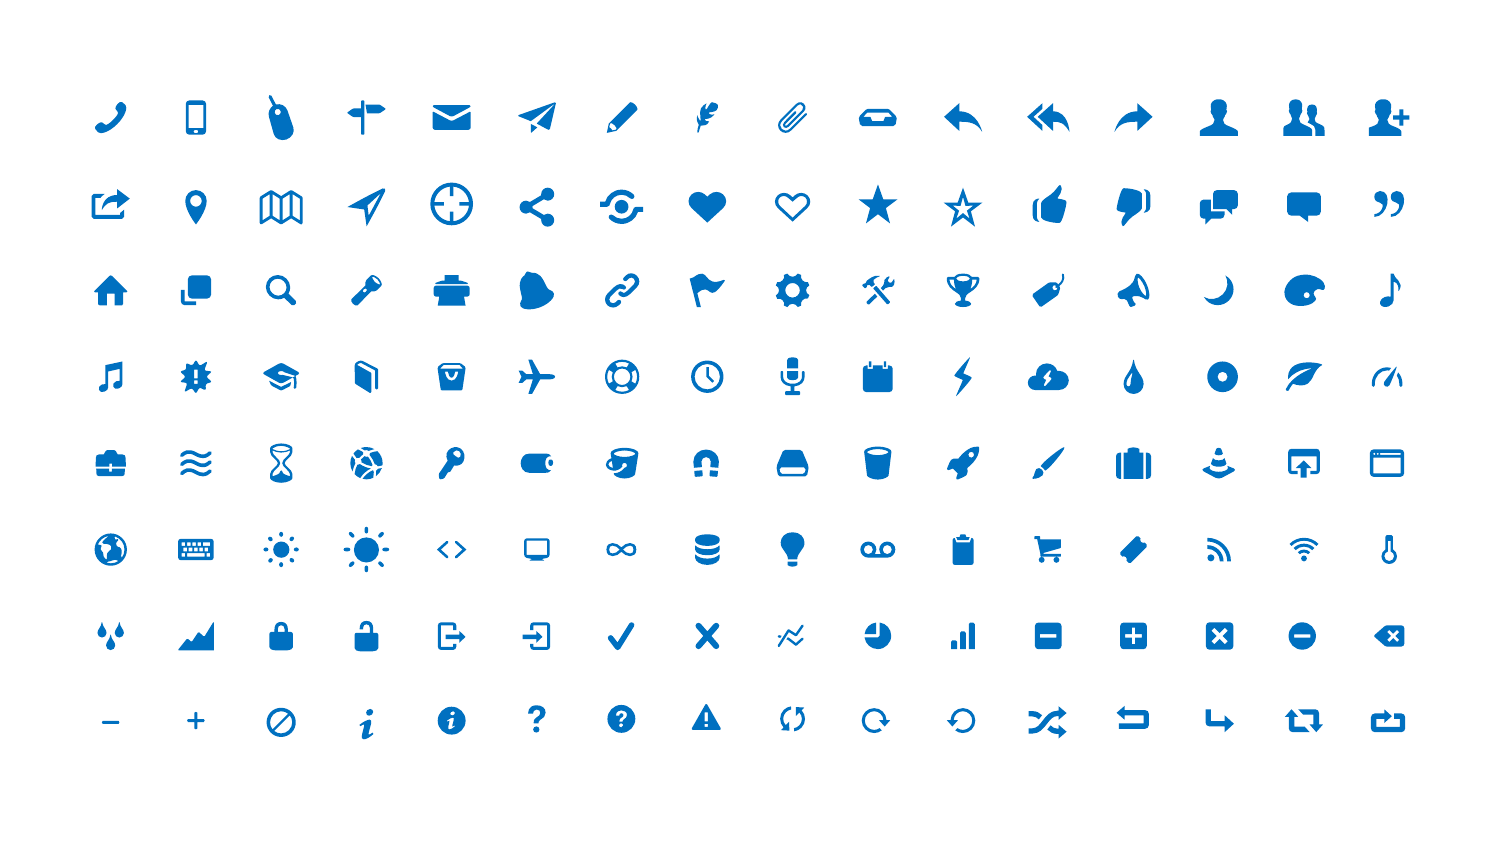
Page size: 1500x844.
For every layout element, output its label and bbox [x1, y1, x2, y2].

text_box [91, 94, 1410, 740]
